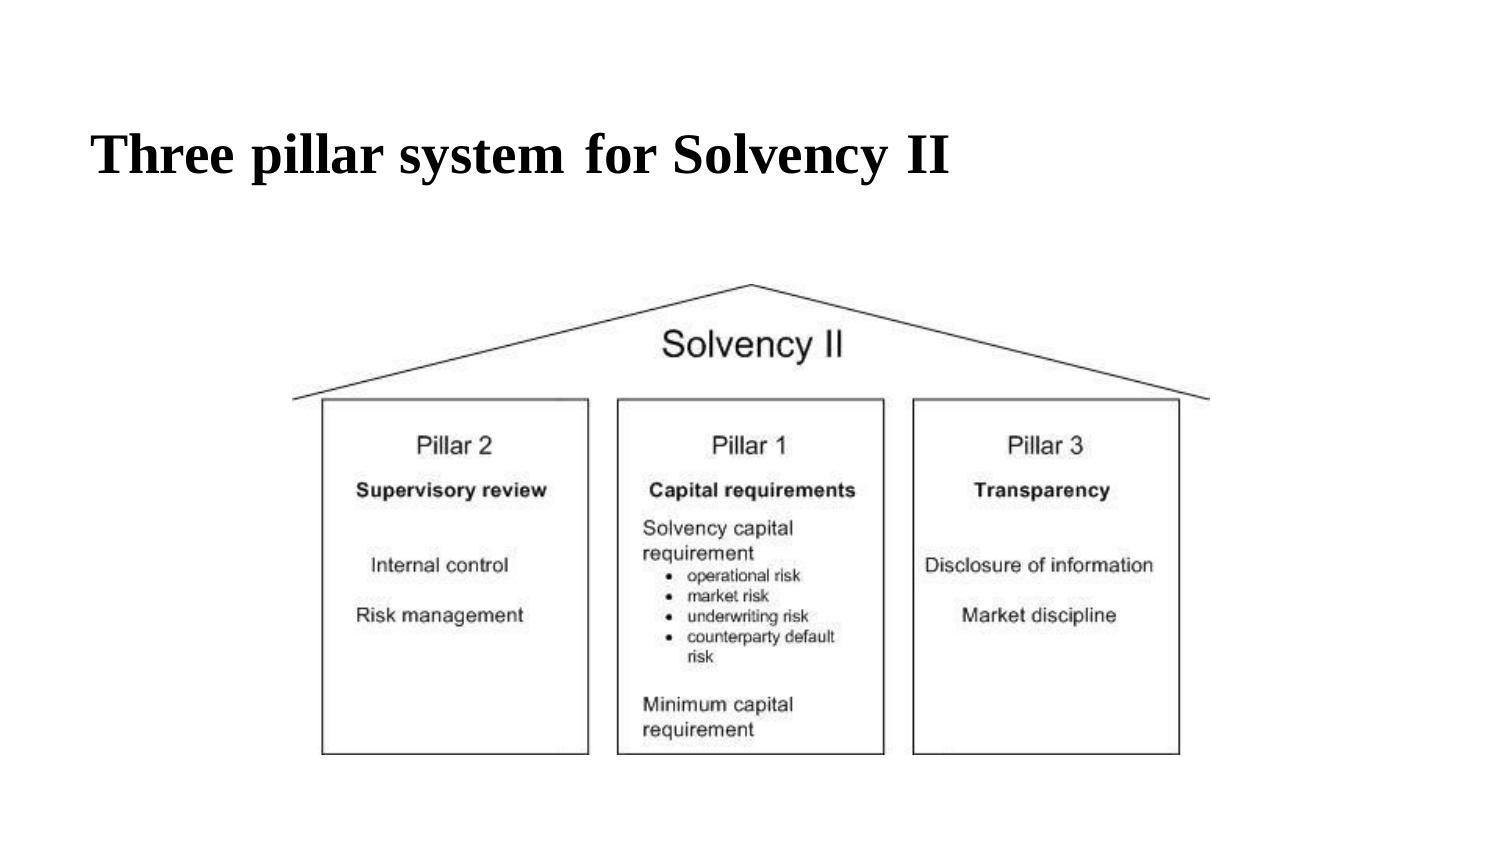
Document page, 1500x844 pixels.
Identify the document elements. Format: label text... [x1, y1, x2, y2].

title Three pillar system for Solvency II [87, 77, 953, 221]
picture [292, 284, 1210, 755]
